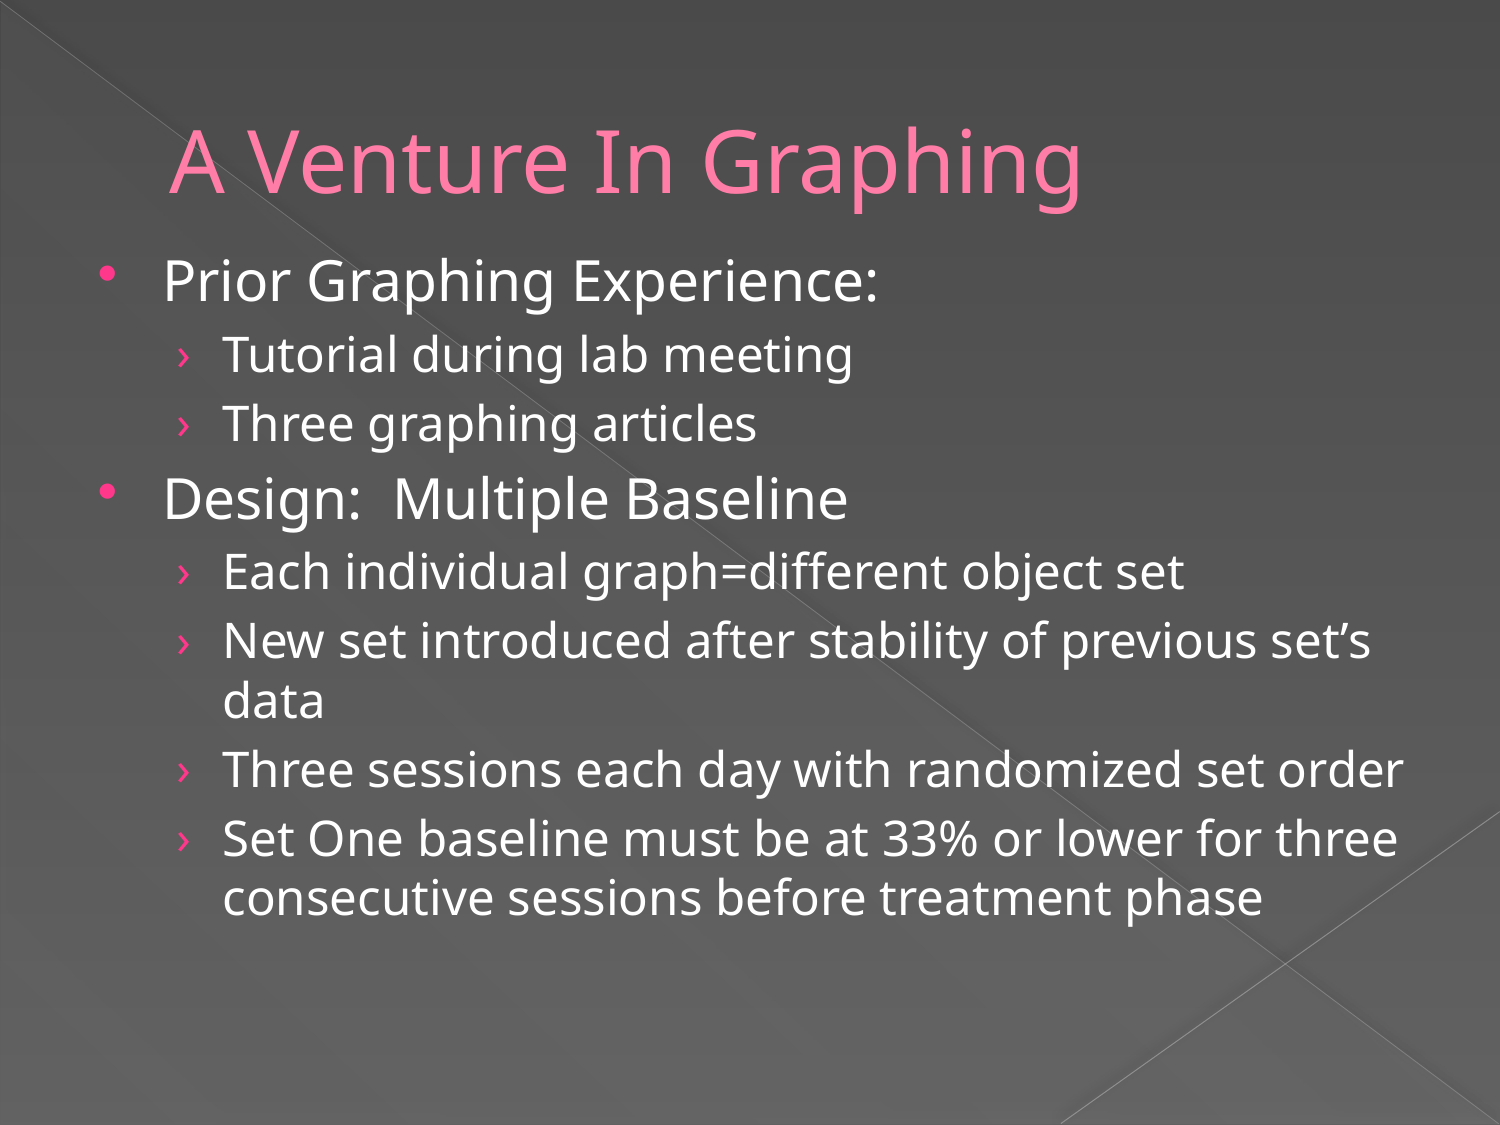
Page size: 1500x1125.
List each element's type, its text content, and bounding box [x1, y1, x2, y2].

list Prior Graphing Experience: Tutorial during lab meeting Three graphing articles Design: Multiple Baseline Each individual graph=different object set New set introduced after stability of previous set’s data Three sessions each day with randomized set order Set One baseline must be at 33% or lower for three consecutive sessions before treatment phase [75, 237, 1425, 1059]
title A Venture In Graphing [75, 43, 1425, 237]
